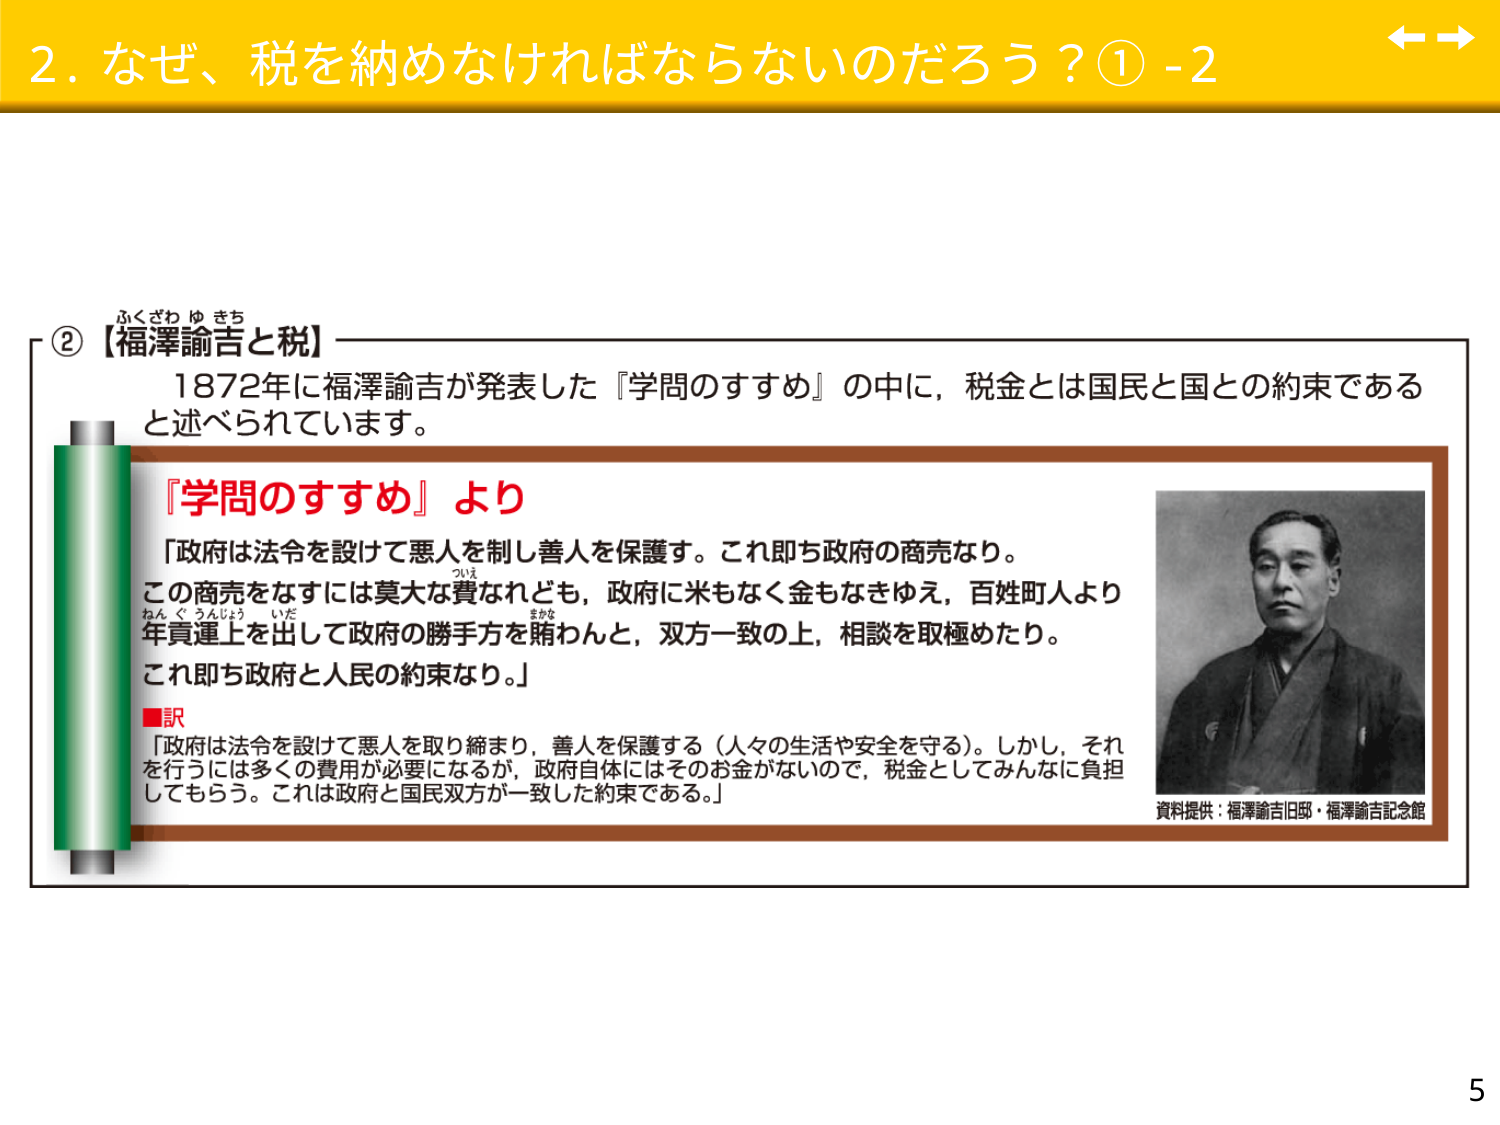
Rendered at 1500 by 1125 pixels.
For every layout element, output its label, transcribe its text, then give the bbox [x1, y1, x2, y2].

picture [0, 0, 1500, 113]
text_box 5 [1453, 1062, 1500, 1115]
picture [19, 304, 1483, 889]
